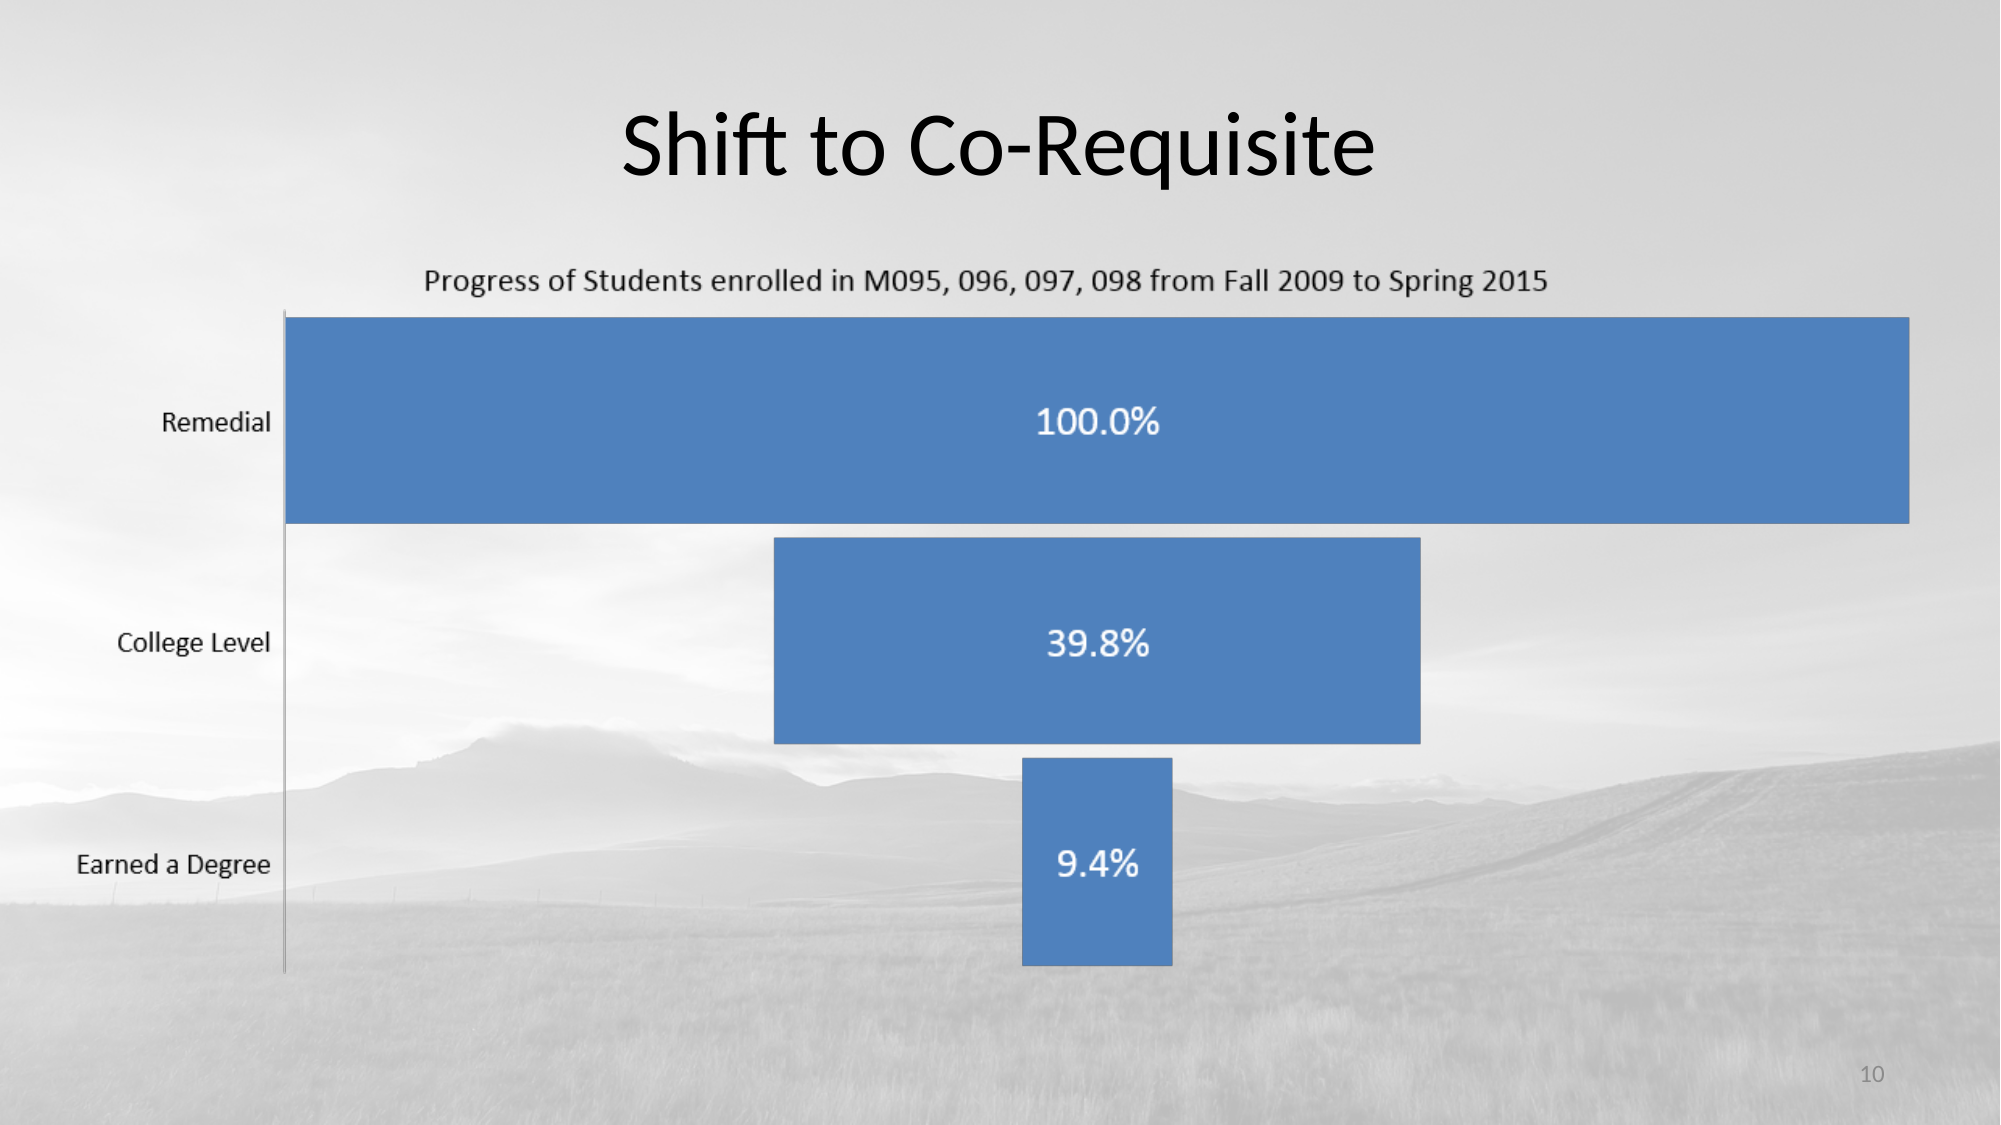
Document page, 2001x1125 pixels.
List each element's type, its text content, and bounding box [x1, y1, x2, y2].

picture [50, 249, 1925, 988]
slide_number 10 [1433, 1042, 1900, 1103]
title Shift to Co-Requisite [99, 45, 1900, 233]
